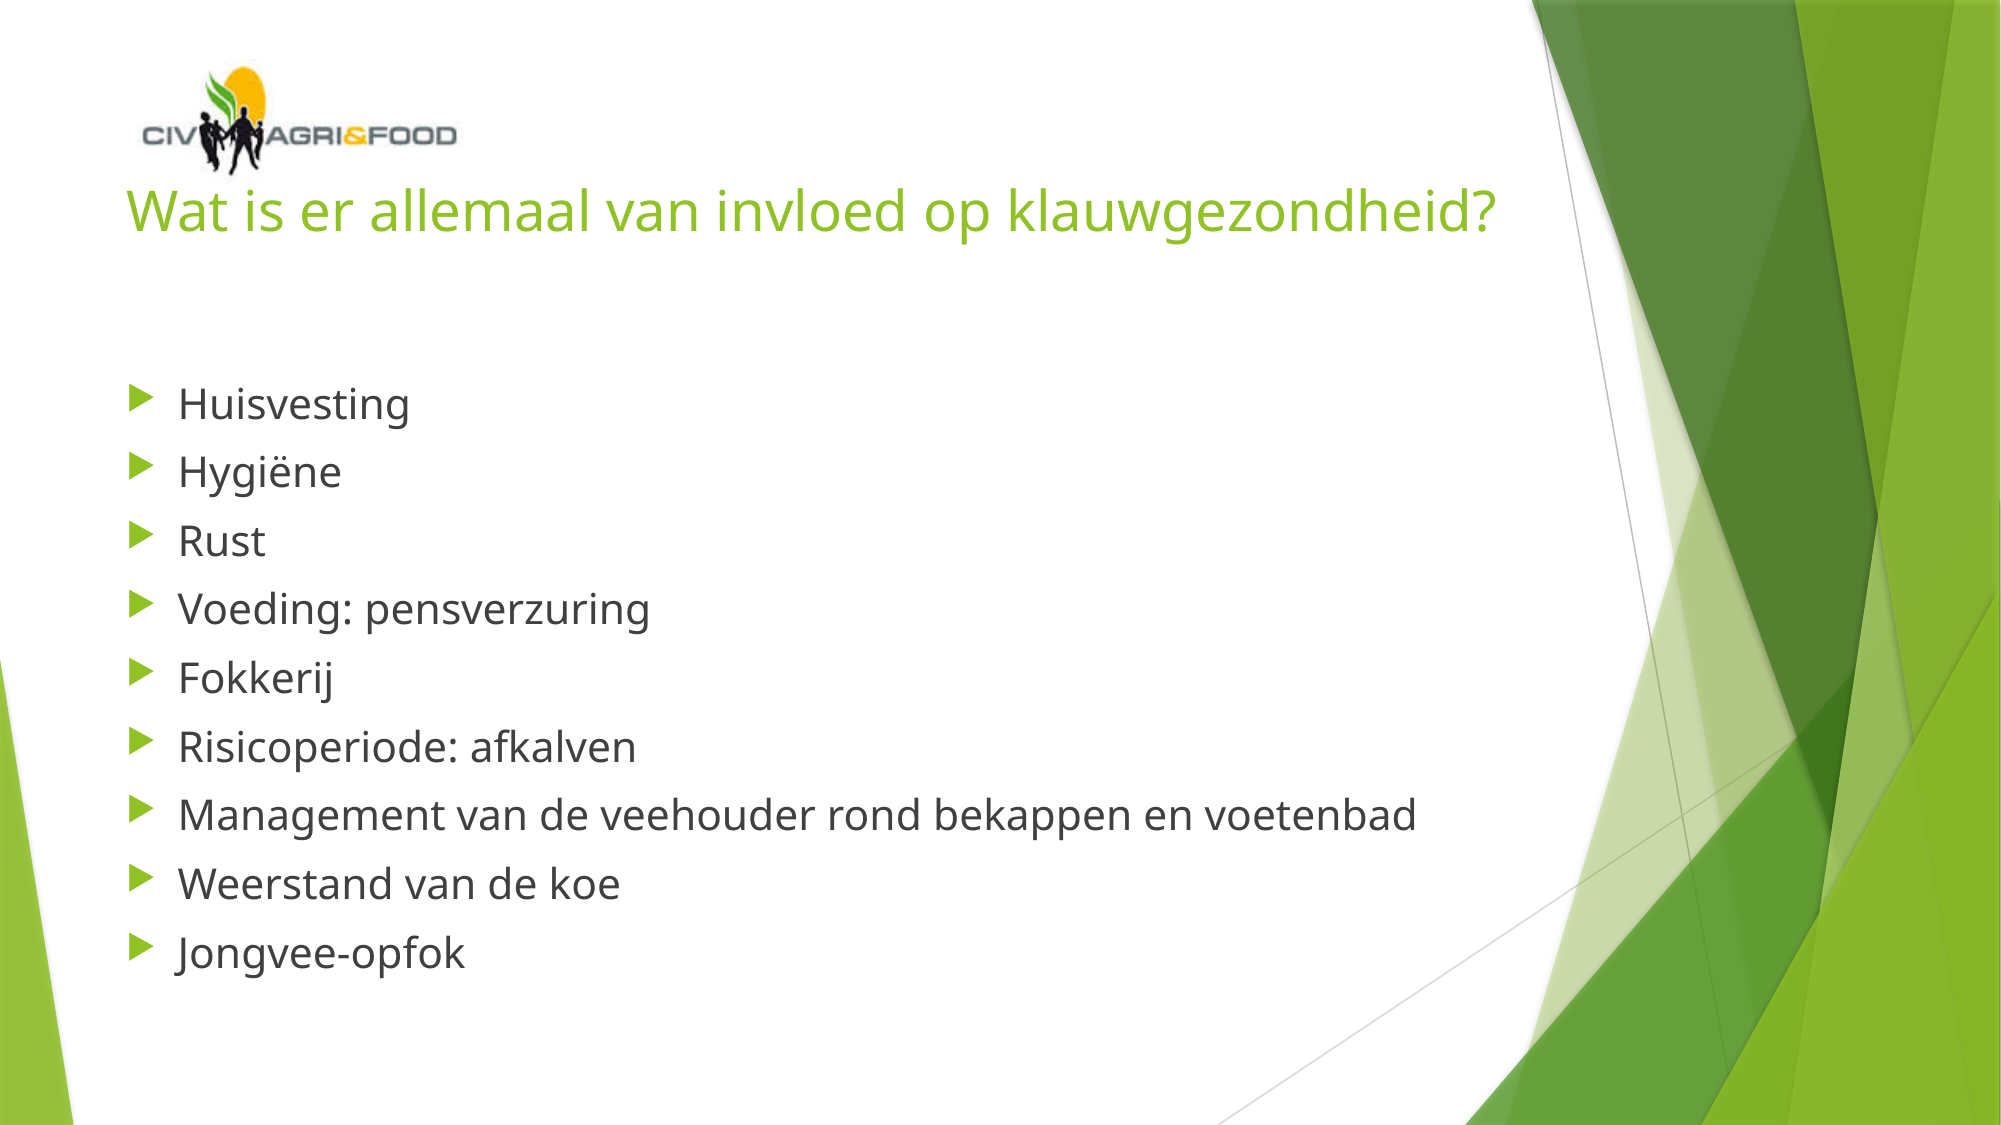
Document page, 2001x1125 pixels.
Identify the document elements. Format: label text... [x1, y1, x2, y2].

title Wat is er allemaal van invloed op klauwgezondheid? [111, 99, 1522, 317]
picture [137, 59, 463, 99]
list Huisvesting Hygiëne Rust Voeding: pensverzuring Fokkerij Risicoperiode: afkalven Management van de veehouder rond bekappen en voetenbad Weerstand van de koe Jongvee-opfok [111, 369, 1522, 991]
